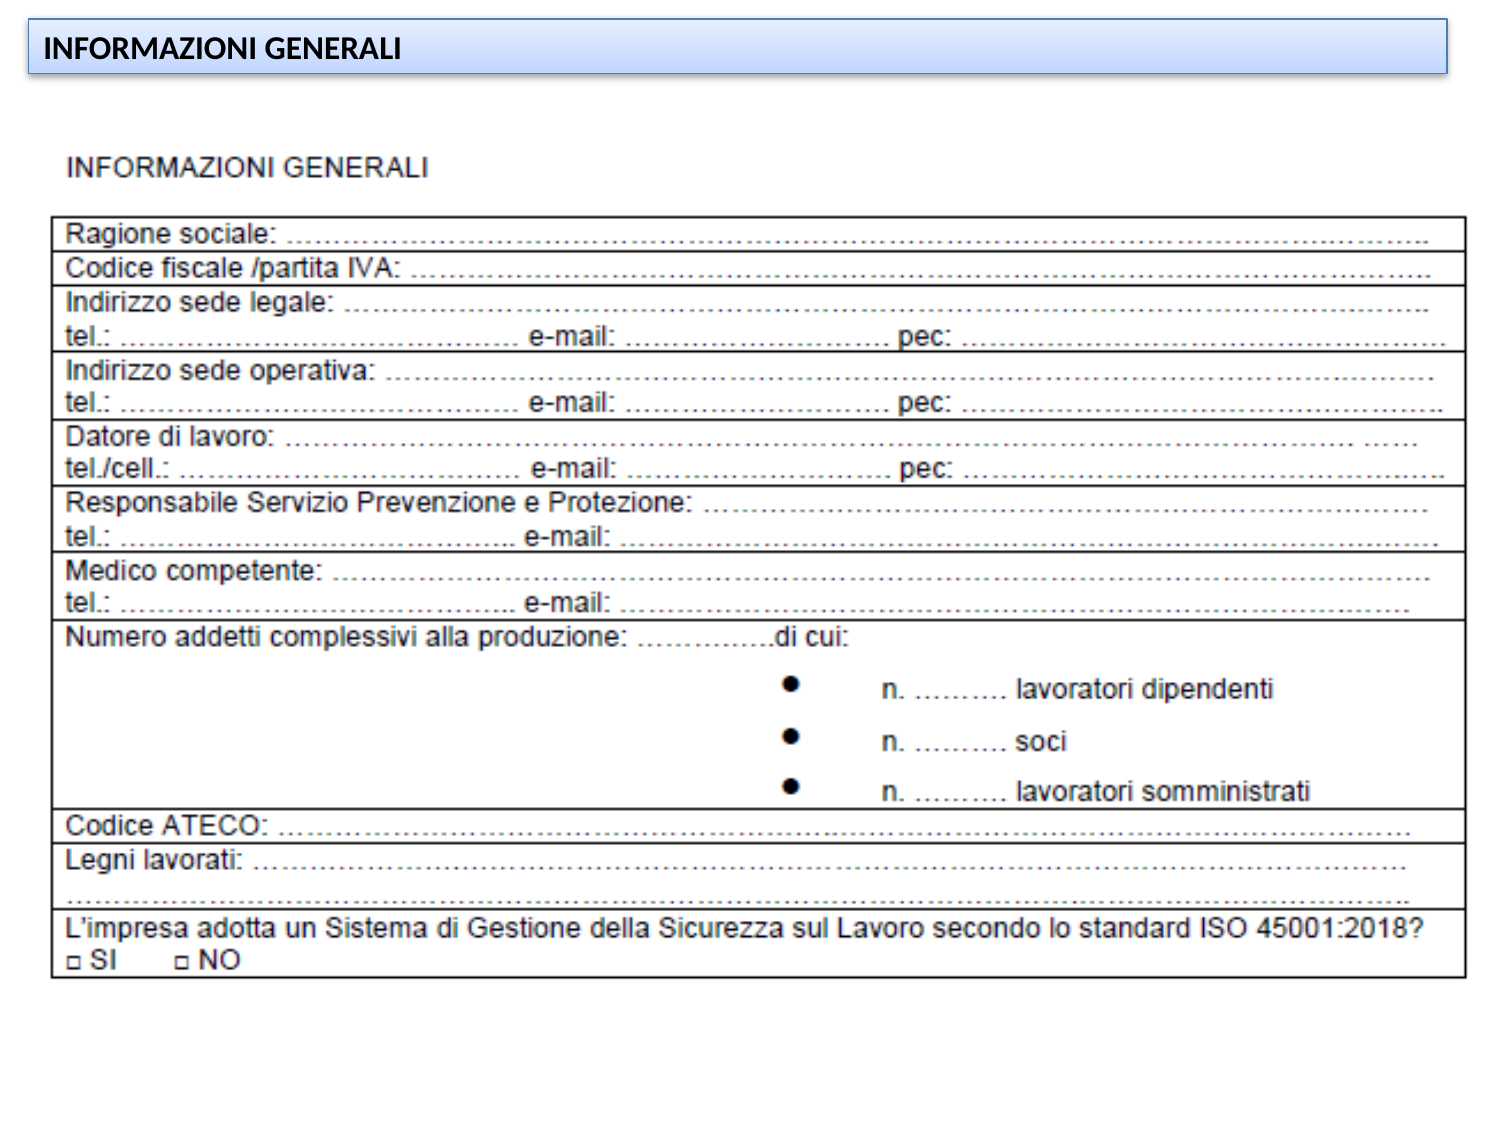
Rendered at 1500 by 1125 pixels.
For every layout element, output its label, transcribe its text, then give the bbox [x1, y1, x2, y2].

picture [33, 136, 1486, 1000]
text_box INFORMAZIONI GENERALI [28, 18, 1448, 74]
